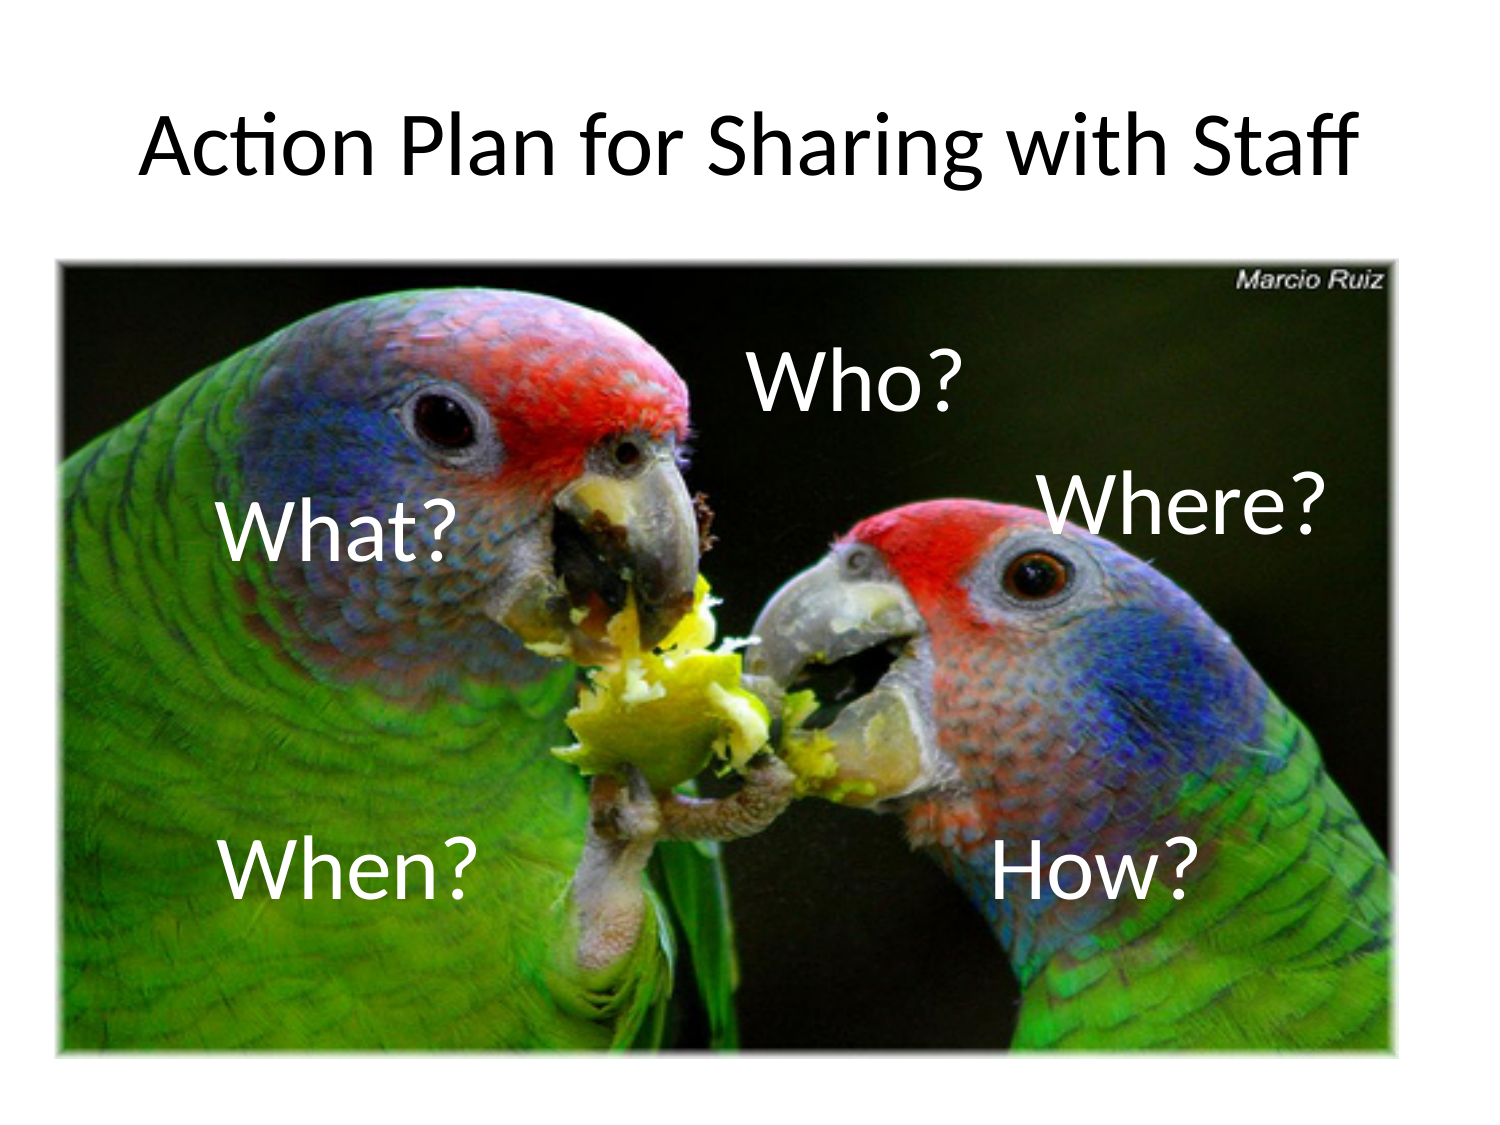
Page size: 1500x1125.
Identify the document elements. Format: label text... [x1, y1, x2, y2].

title Action Plan for Sharing with Staff [75, 45, 1425, 233]
picture [53, 258, 1399, 1059]
